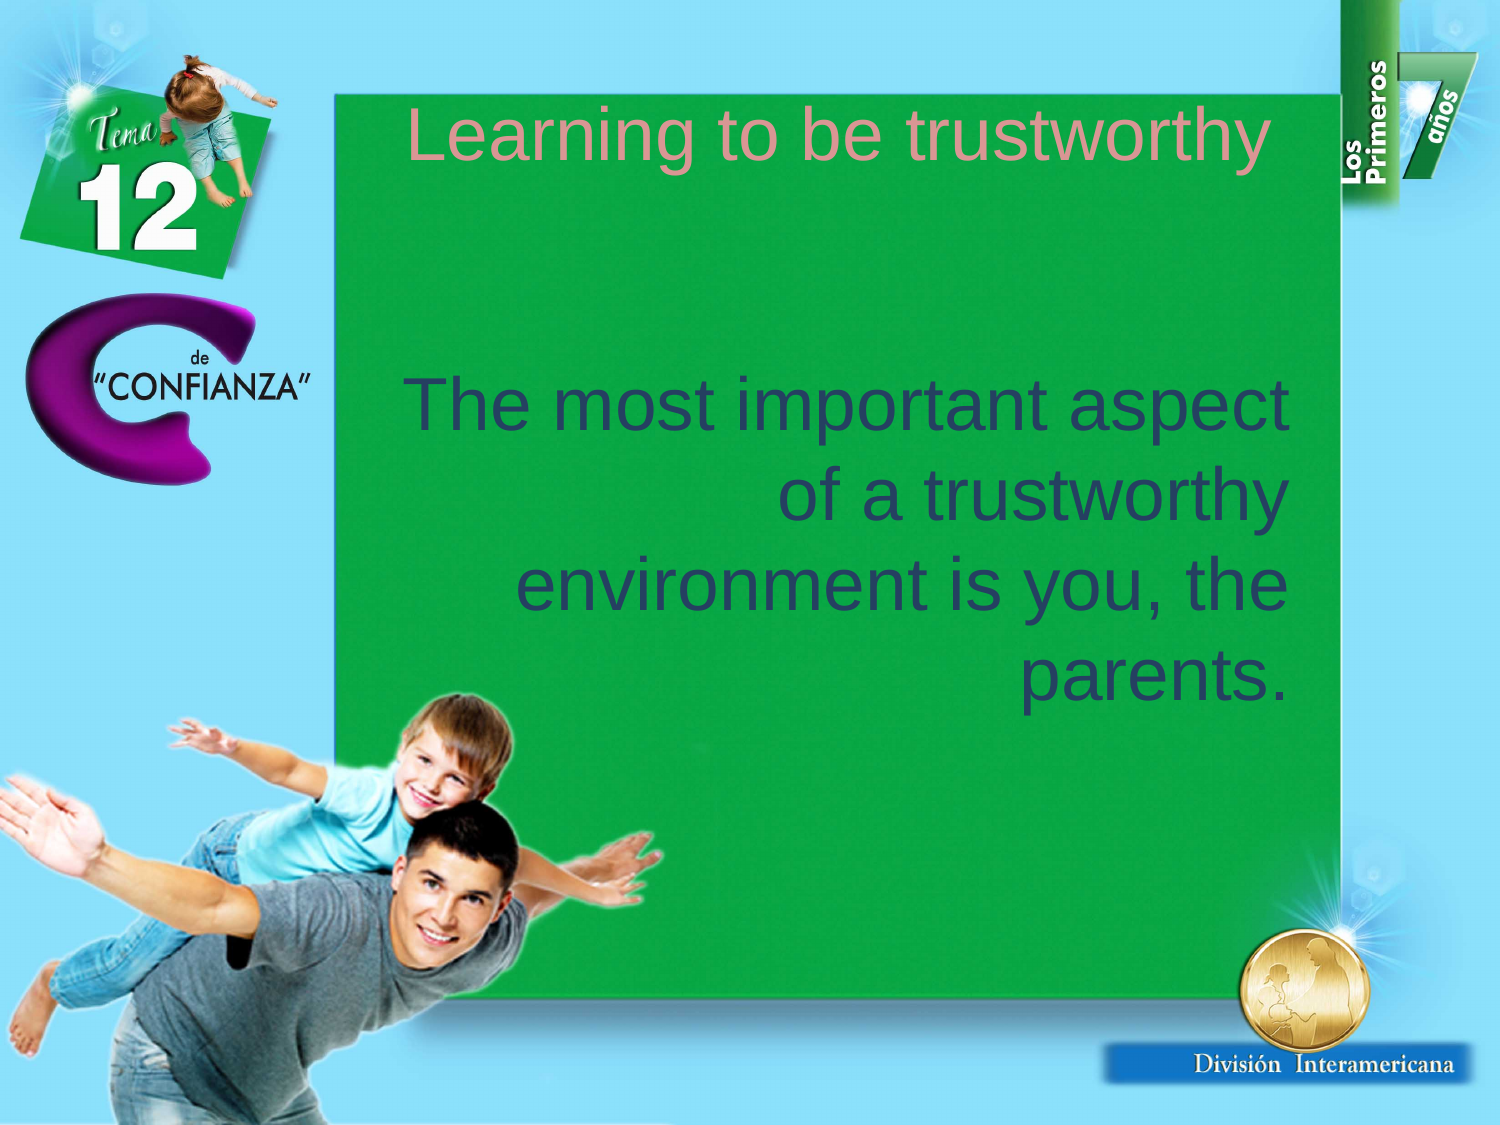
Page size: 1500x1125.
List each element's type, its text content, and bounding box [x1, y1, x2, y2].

picture [0, 0, 1500, 1125]
text_box Learning to be trustworthy The most important aspect of a trustworthy environment is you, the parents. [371, 78, 1306, 723]
